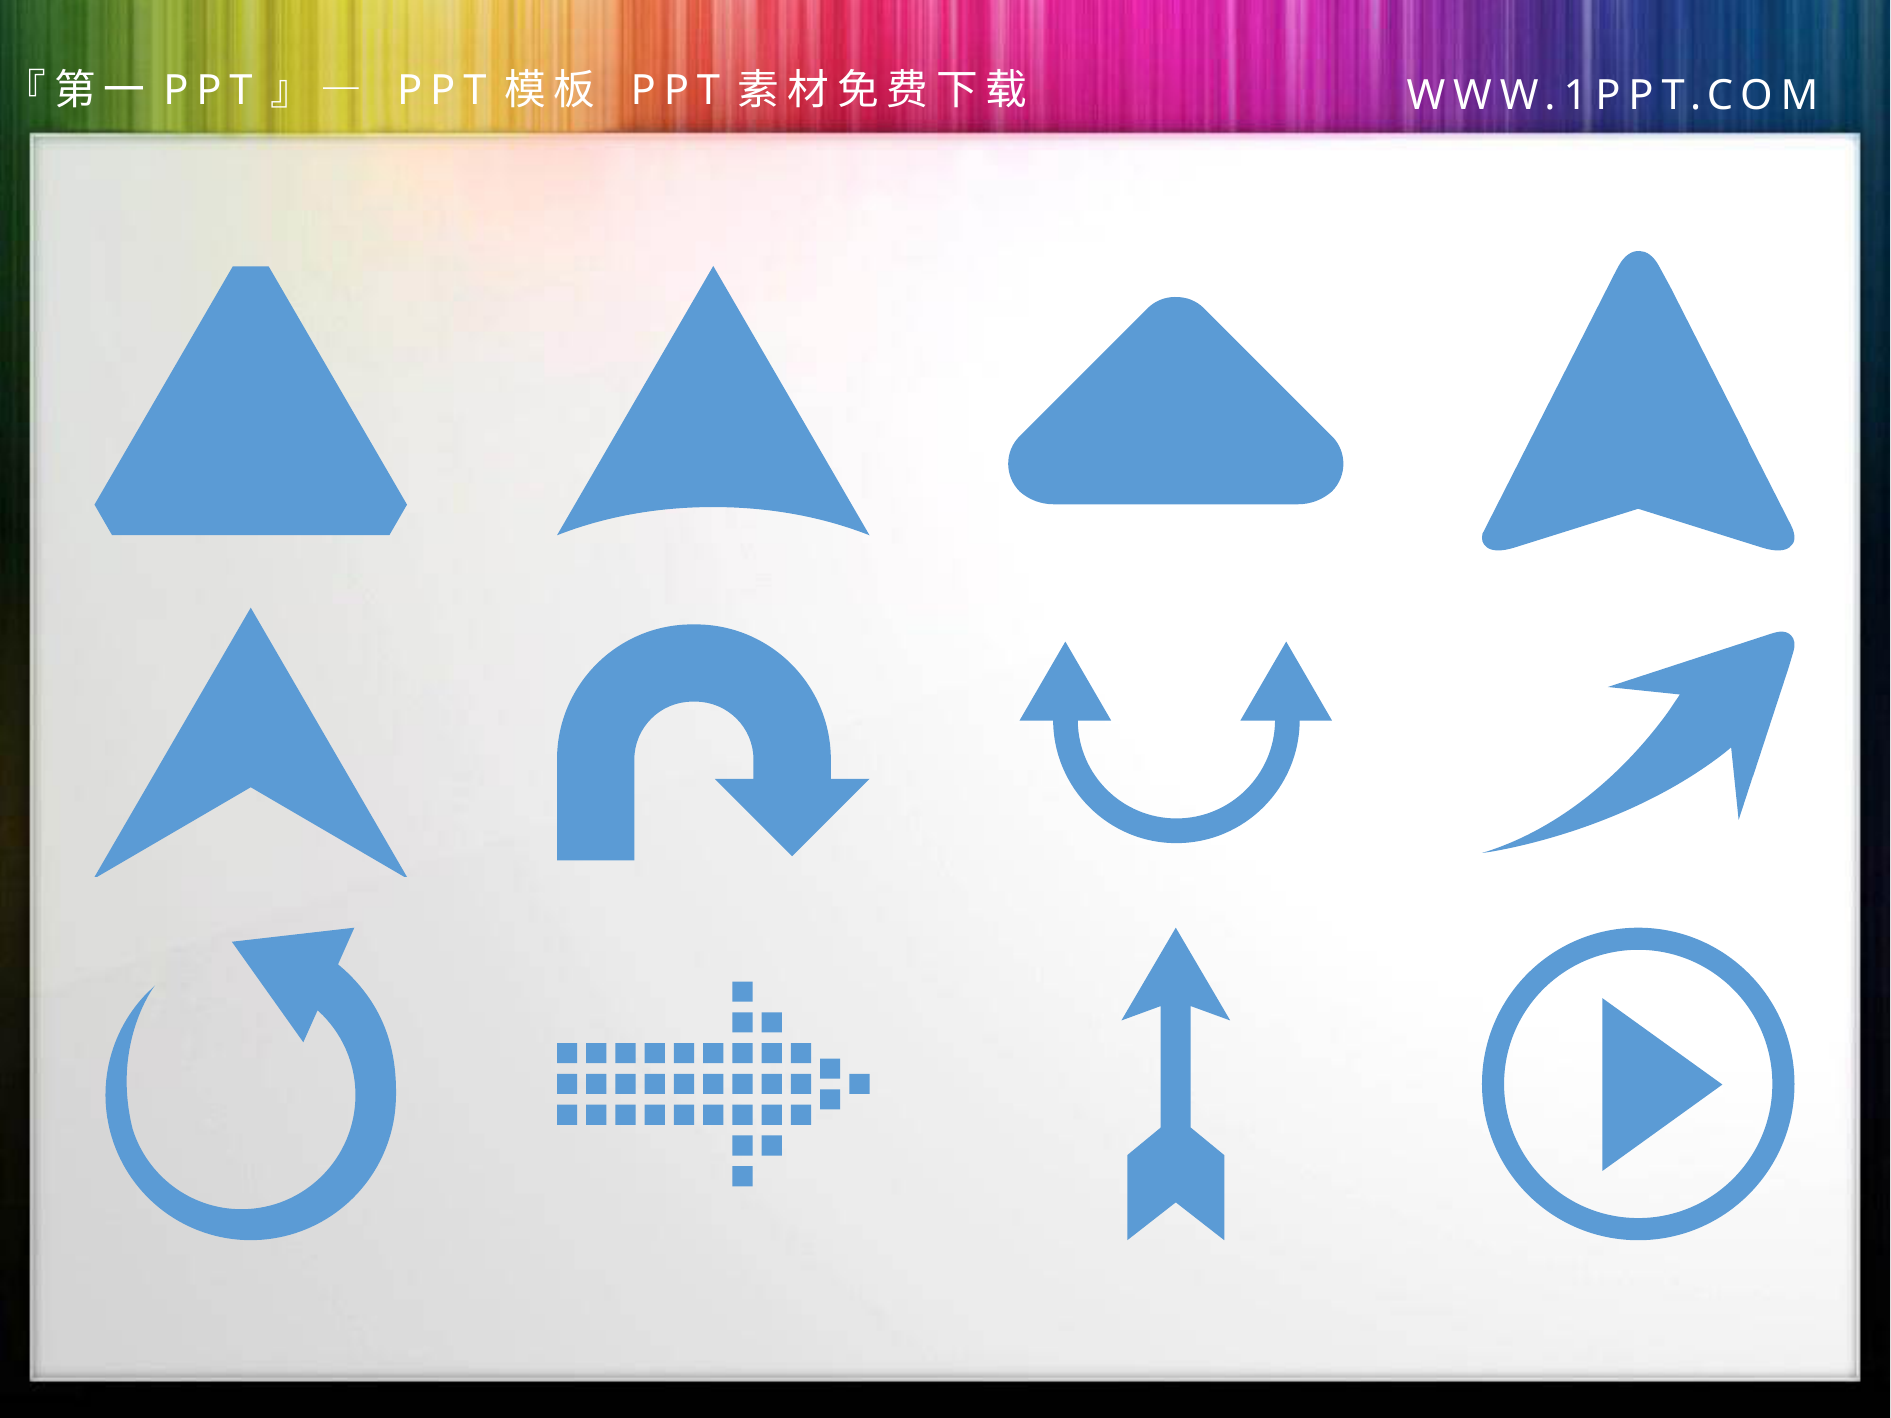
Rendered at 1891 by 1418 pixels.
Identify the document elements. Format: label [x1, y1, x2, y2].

text_box [1481, 631, 1795, 853]
text_box [761, 1104, 782, 1125]
text_box [615, 1104, 636, 1125]
text_box [1121, 927, 1231, 1241]
text_box [105, 927, 397, 1241]
text_box [644, 1073, 665, 1094]
picture [0, 0, 1891, 1418]
text_box [732, 1135, 753, 1156]
text_box [586, 1043, 607, 1064]
text_box [820, 1058, 841, 1079]
text_box [673, 1104, 695, 1125]
text_box [1481, 927, 1795, 1241]
text_box [790, 1043, 812, 1064]
text_box [790, 1073, 812, 1094]
text_box [703, 1073, 724, 1094]
text_box [94, 607, 408, 877]
text_box [644, 1043, 665, 1064]
text_box [615, 1073, 636, 1094]
text_box [732, 1043, 753, 1064]
text_box [1008, 296, 1344, 505]
text_box [673, 1043, 695, 1064]
text_box [557, 265, 870, 536]
text_box [557, 624, 870, 861]
text_box [732, 1073, 753, 1094]
text_box [732, 981, 753, 1002]
text_box [761, 1073, 782, 1094]
text_box [761, 1135, 782, 1156]
text_box [557, 1043, 578, 1064]
text_box [732, 1104, 753, 1125]
text_box [732, 1166, 753, 1187]
text_box [703, 1043, 724, 1064]
text_box [1481, 250, 1795, 551]
text_box [761, 1043, 782, 1064]
text_box [703, 1104, 724, 1125]
text_box [732, 1012, 753, 1033]
text_box [557, 1104, 578, 1125]
text_box [615, 1043, 636, 1064]
text_box [673, 1073, 695, 1094]
text_box [1019, 641, 1333, 844]
text_box [790, 1104, 812, 1125]
text_box [586, 1104, 607, 1125]
text_box [761, 1012, 782, 1033]
text_box [94, 266, 408, 536]
text_box [849, 1073, 870, 1094]
text_box [586, 1073, 607, 1094]
text_box [557, 1073, 578, 1094]
text_box [644, 1104, 665, 1125]
text_box [820, 1089, 841, 1110]
